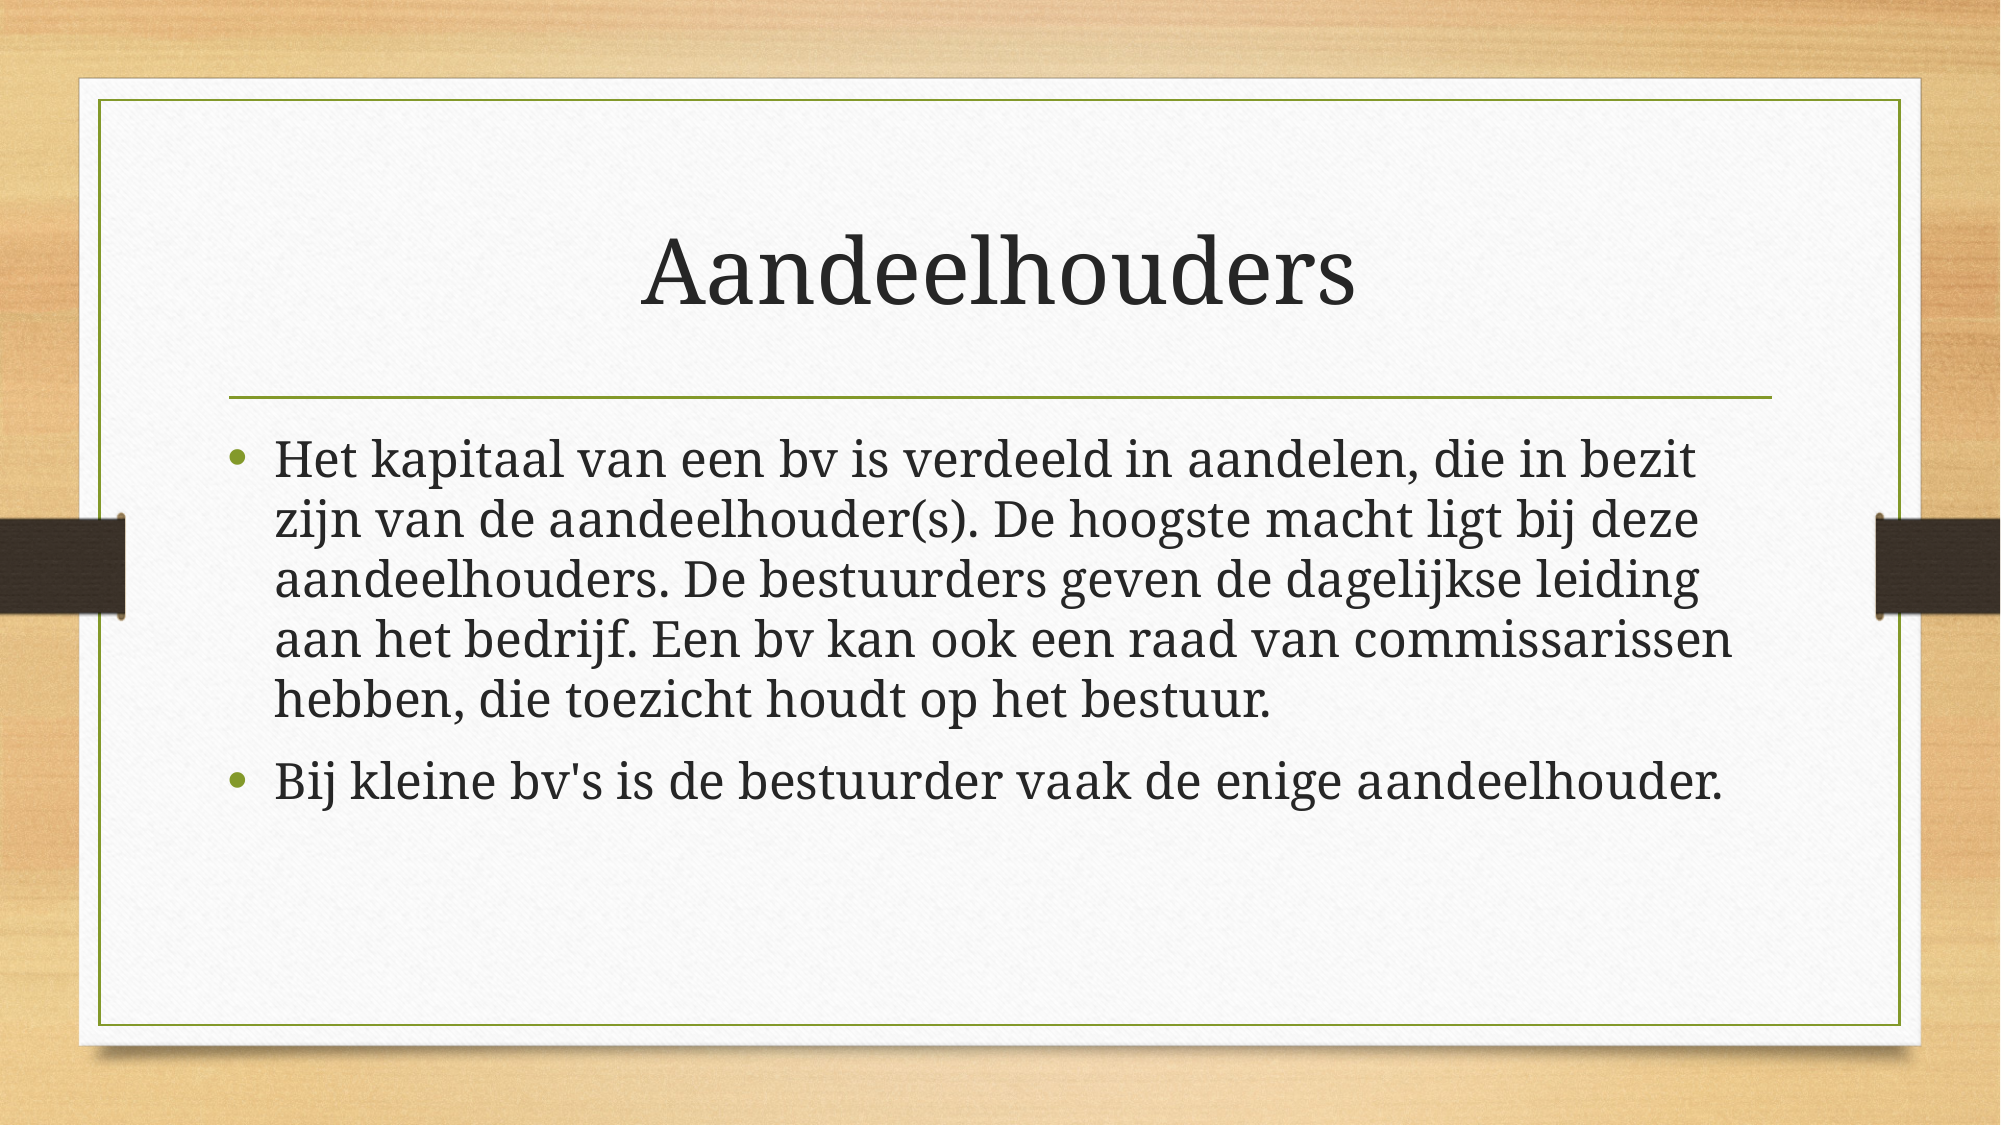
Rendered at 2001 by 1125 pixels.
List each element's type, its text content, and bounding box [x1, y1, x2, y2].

picture [0, 0, 2001, 1125]
title Aandeelhouders [212, 161, 1788, 375]
list Het kapitaal van een bv is verdeeld in aandelen, die in bezit zijn van de aandeelhouder(s). De hoogste macht ligt bij deze aandeelhouders. De bestuurders geven de dagelijkse leiding aan het bedrijf. Een bv kan ook een raad van commissarissen hebben, die toezicht houdt op het bestuur. Bij kleine bv's is de bestuurder vaak de enige aandeelhouder. [212, 419, 1788, 964]
